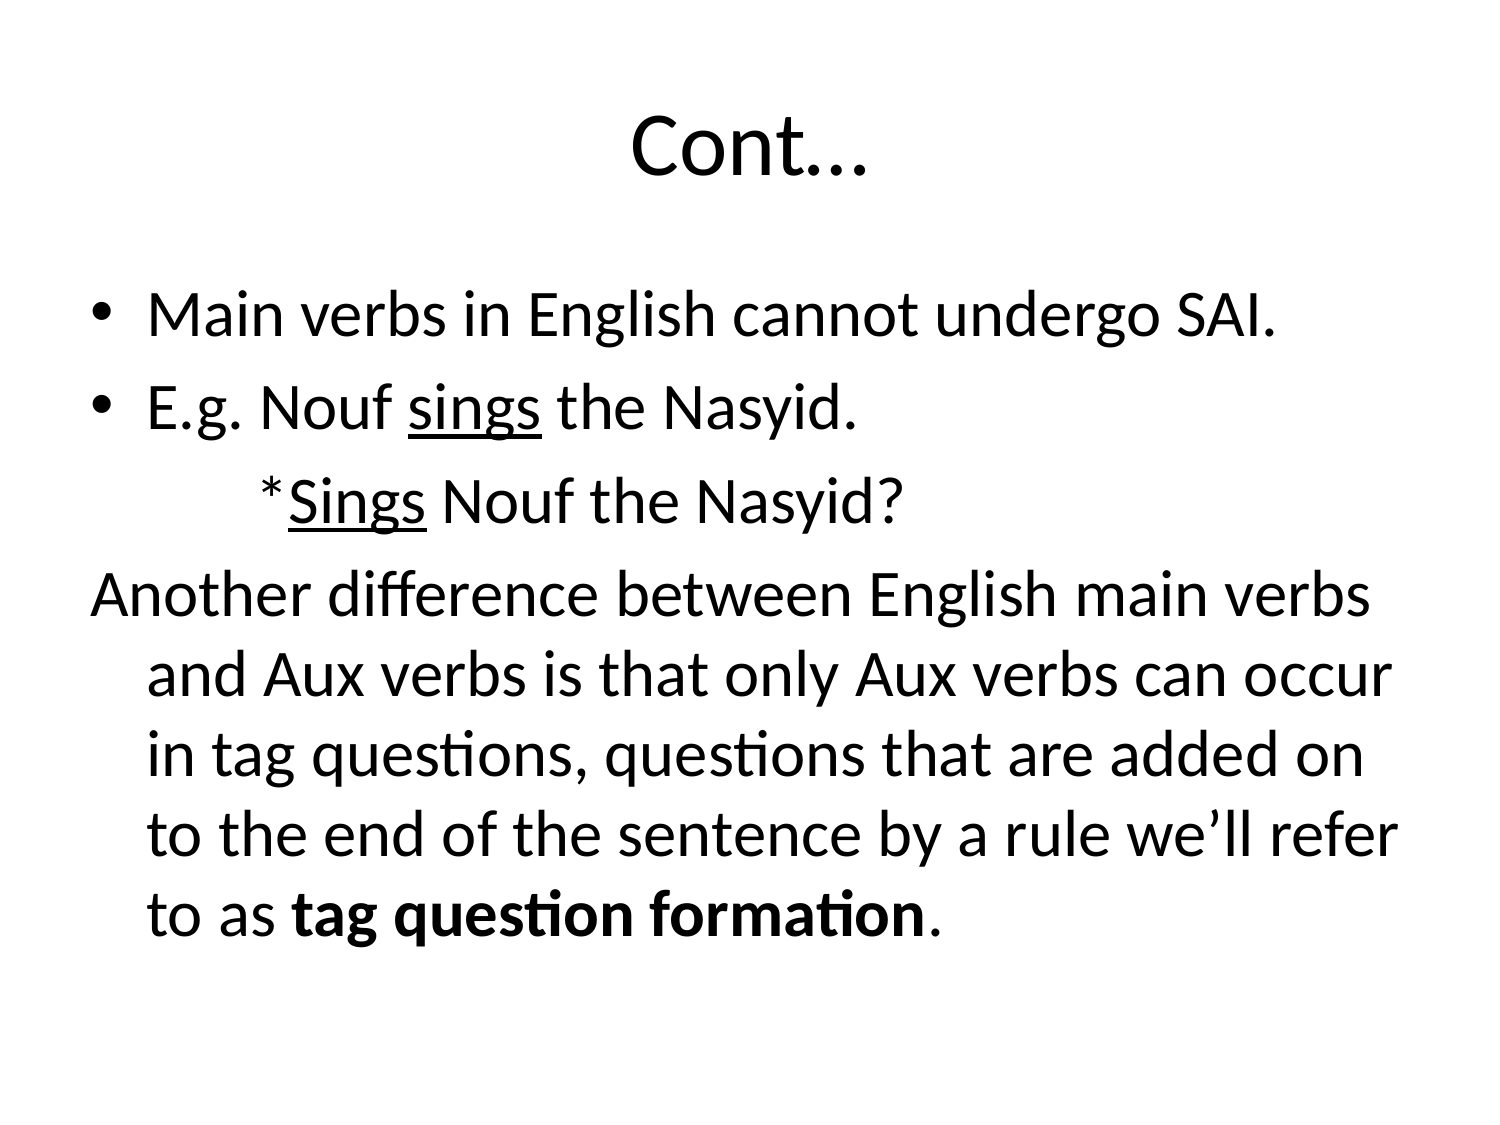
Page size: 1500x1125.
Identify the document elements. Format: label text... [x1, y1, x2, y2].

title Cont… [75, 45, 1425, 233]
list Main verbs in English cannot undergo SAI. E.g. Nouf sings the Nasyid. *Sings Nouf the Nasyid? Another difference between English main verbs and Aux verbs is that only Aux verbs can occur in tag questions, questions that are added on to the end of the sentence by a rule we’ll refer to as tag question formation. [75, 262, 1425, 1005]
